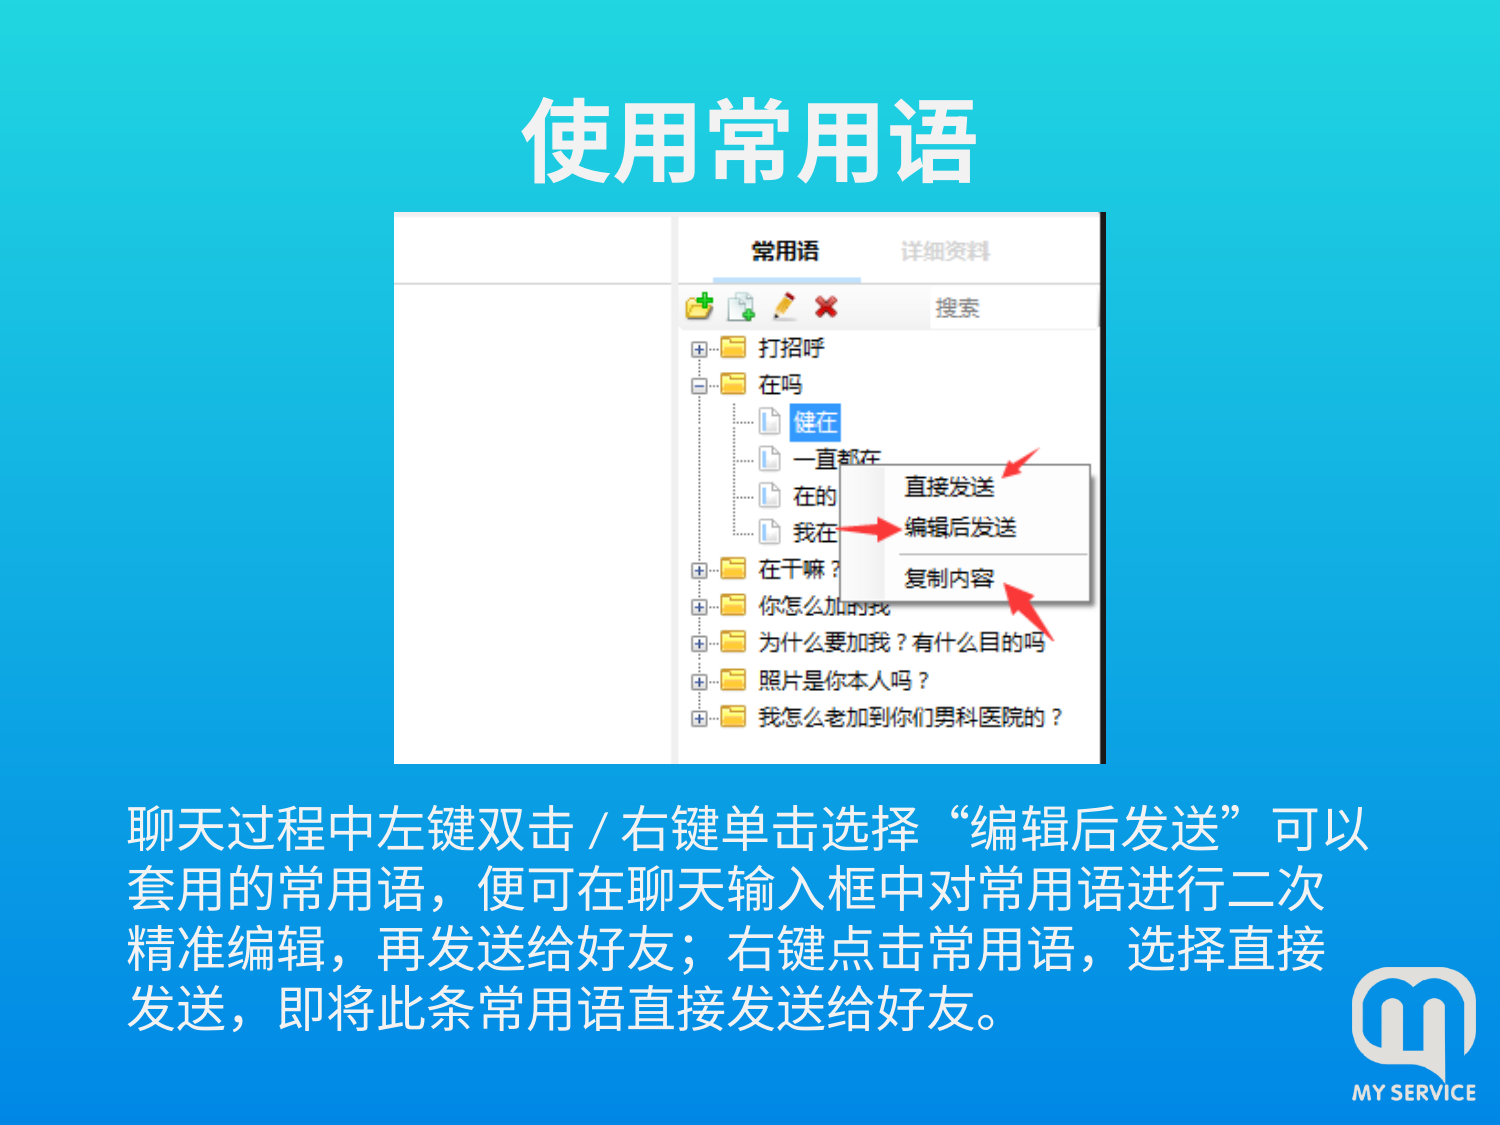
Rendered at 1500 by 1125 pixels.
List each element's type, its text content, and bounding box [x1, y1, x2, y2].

title 使用常用语 [75, 45, 1425, 233]
picture [1352, 967, 1476, 1107]
picture [0, 211, 1500, 763]
text_box 聊天过程中左键双击/右键单击选择“编辑后发送”可以套用的常用语，便可在聊天输入框中对常用语进行二次精准编辑，再发送给好友；右键点击常用语，选择直接发送，即将此条常用语直接发送给好友。 [112, 790, 1388, 1045]
